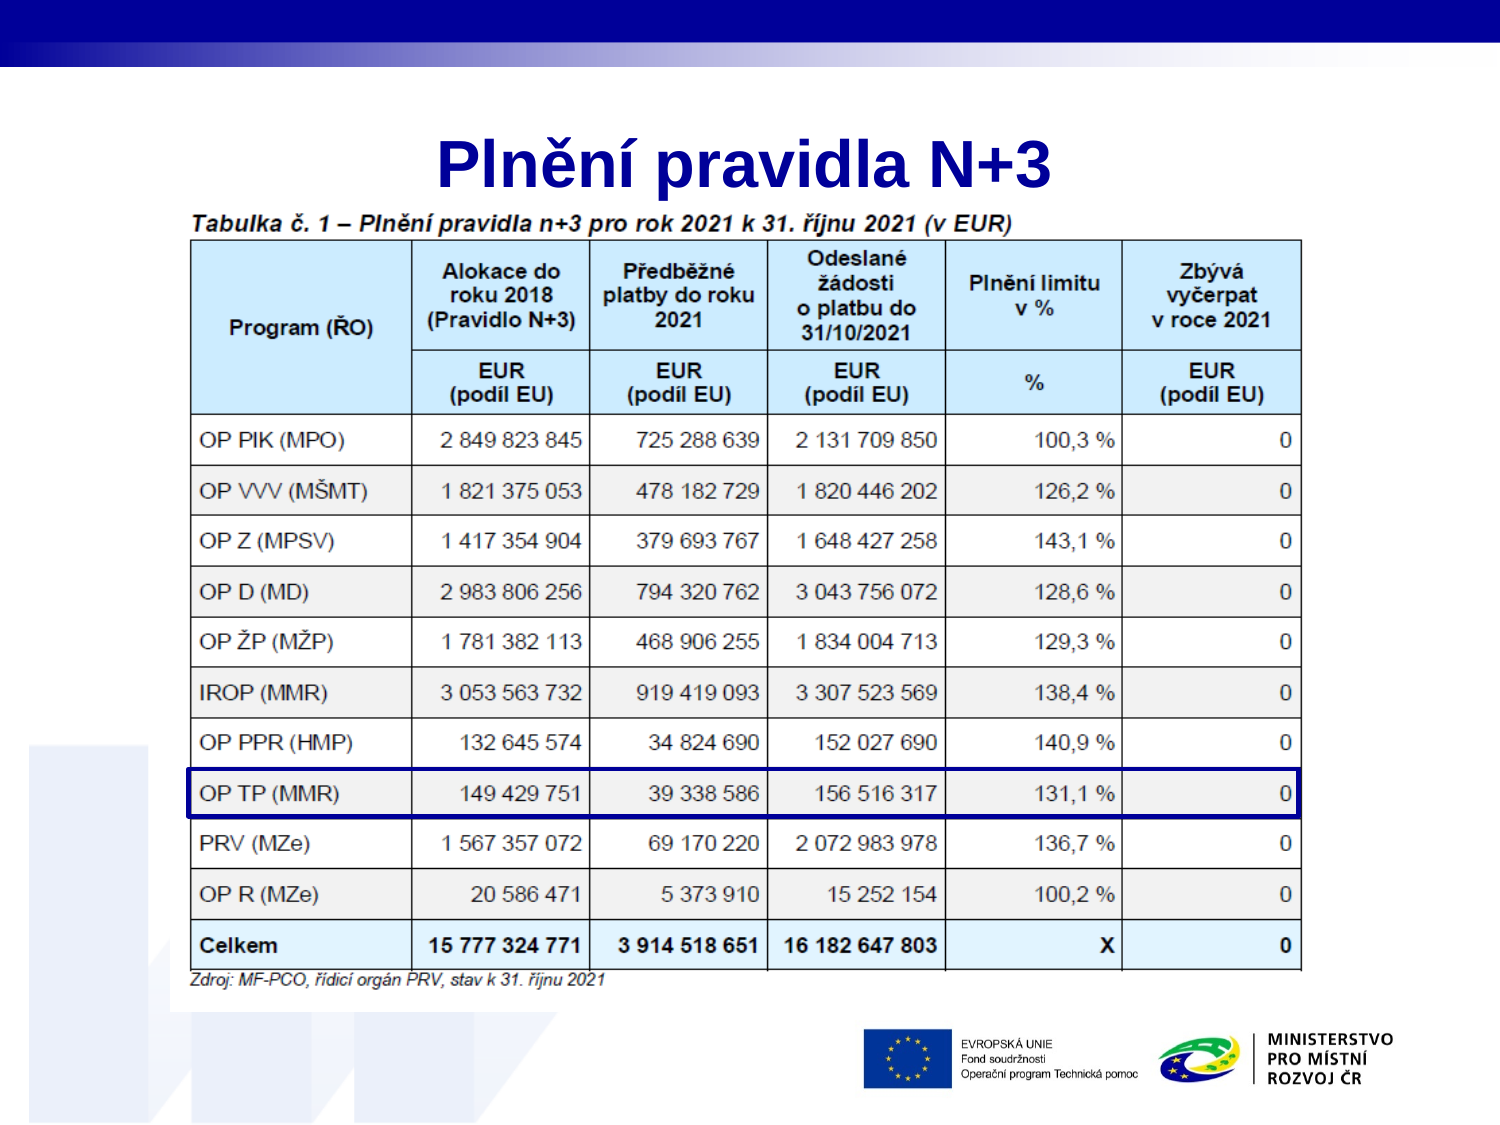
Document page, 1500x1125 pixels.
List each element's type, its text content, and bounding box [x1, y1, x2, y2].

title Plnění pravidla N+3 [64, 113, 1425, 197]
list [170, 203, 1317, 1012]
picture [29, 302, 1412, 1125]
